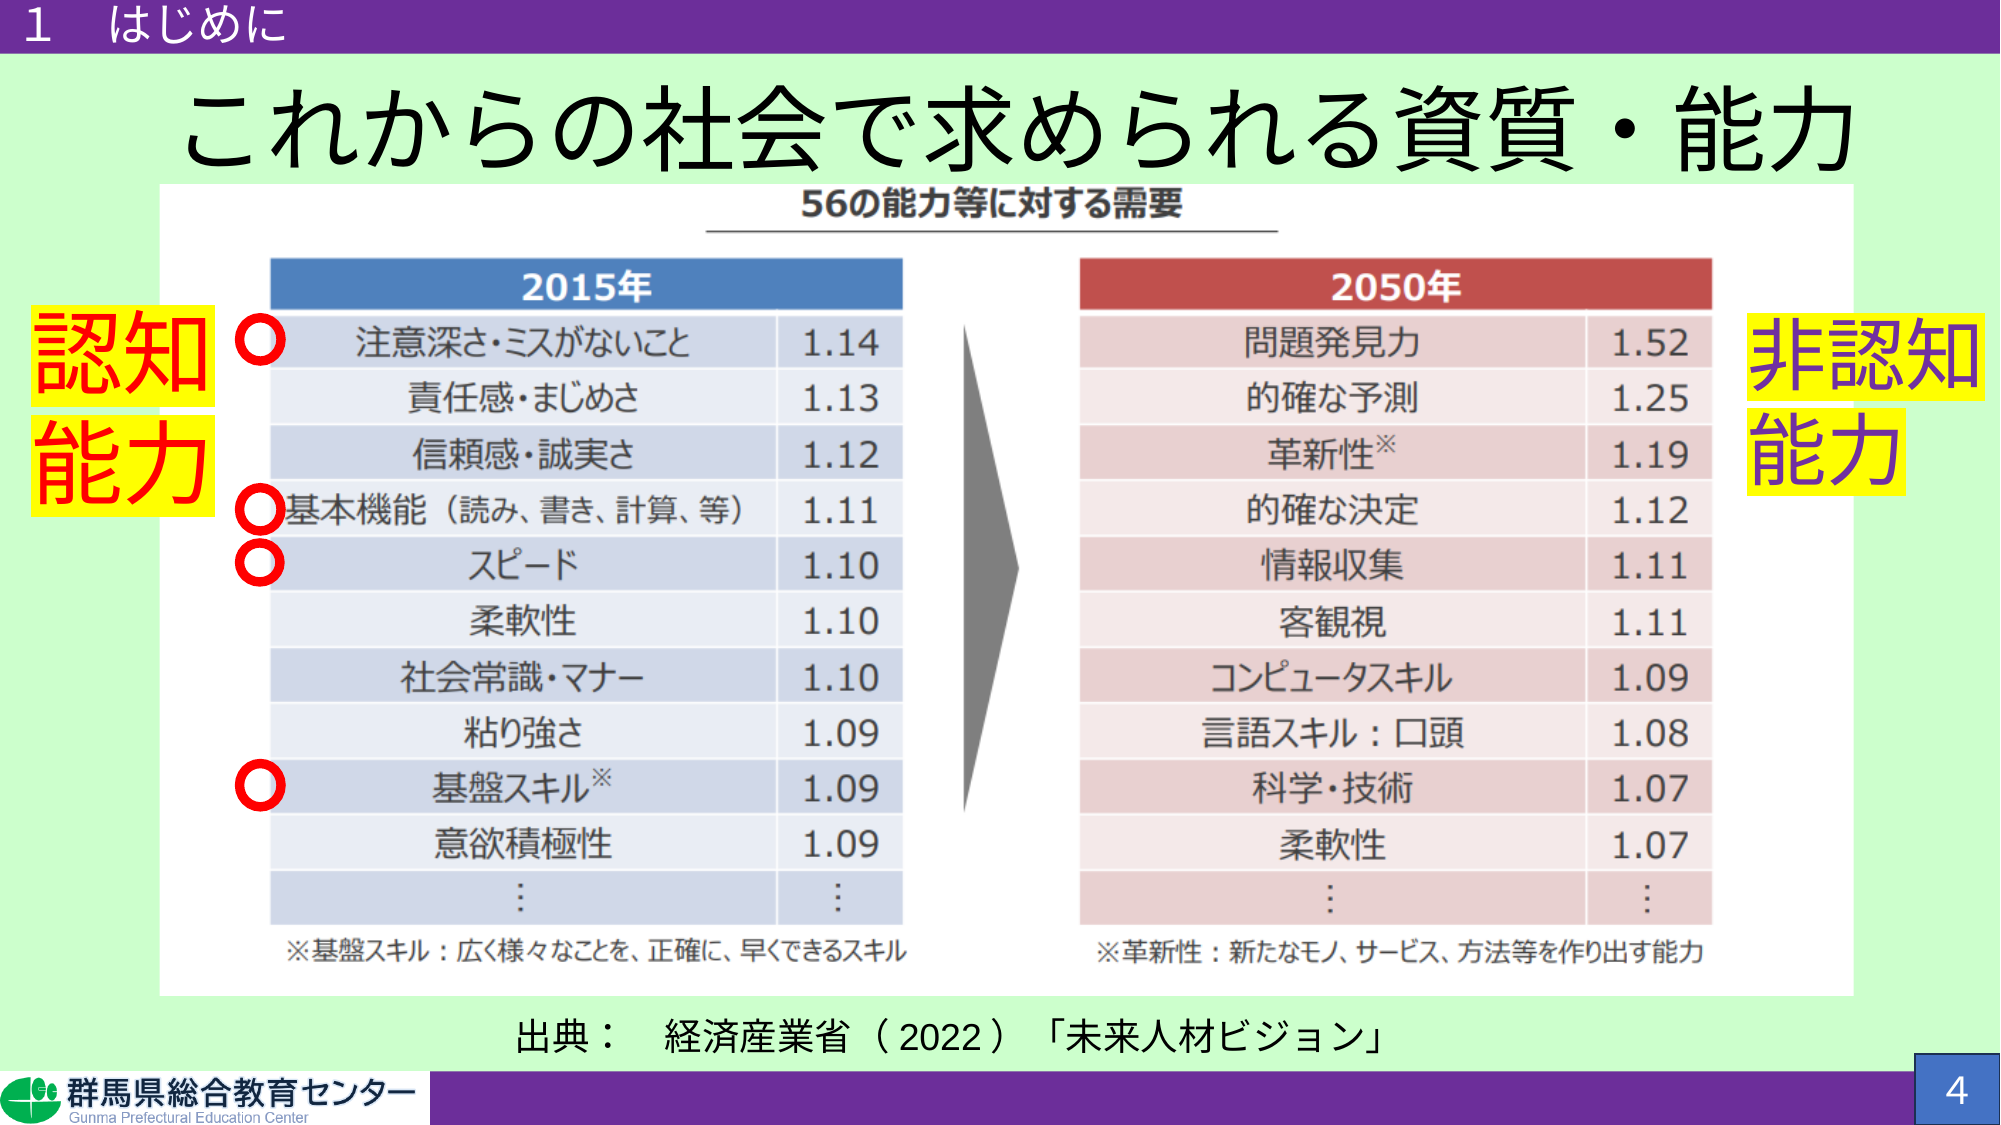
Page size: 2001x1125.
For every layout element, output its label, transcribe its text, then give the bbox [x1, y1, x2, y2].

text_box 認知能力 [16, 288, 153, 524]
text_box 非認知 能力 [1862, 297, 2000, 503]
text_box [431, 1071, 1915, 1125]
picture [0, 1071, 430, 1125]
title １ はじめに [0, 0, 2000, 54]
text_box 出典： 経済産業省（2022）「未来人材ビジョン」 [499, 1007, 1501, 1066]
text_box これからの社会で求められる資質・能力 [157, 62, 1907, 191]
text_box ４ [1915, 1053, 2000, 1125]
picture [159, 184, 1855, 997]
